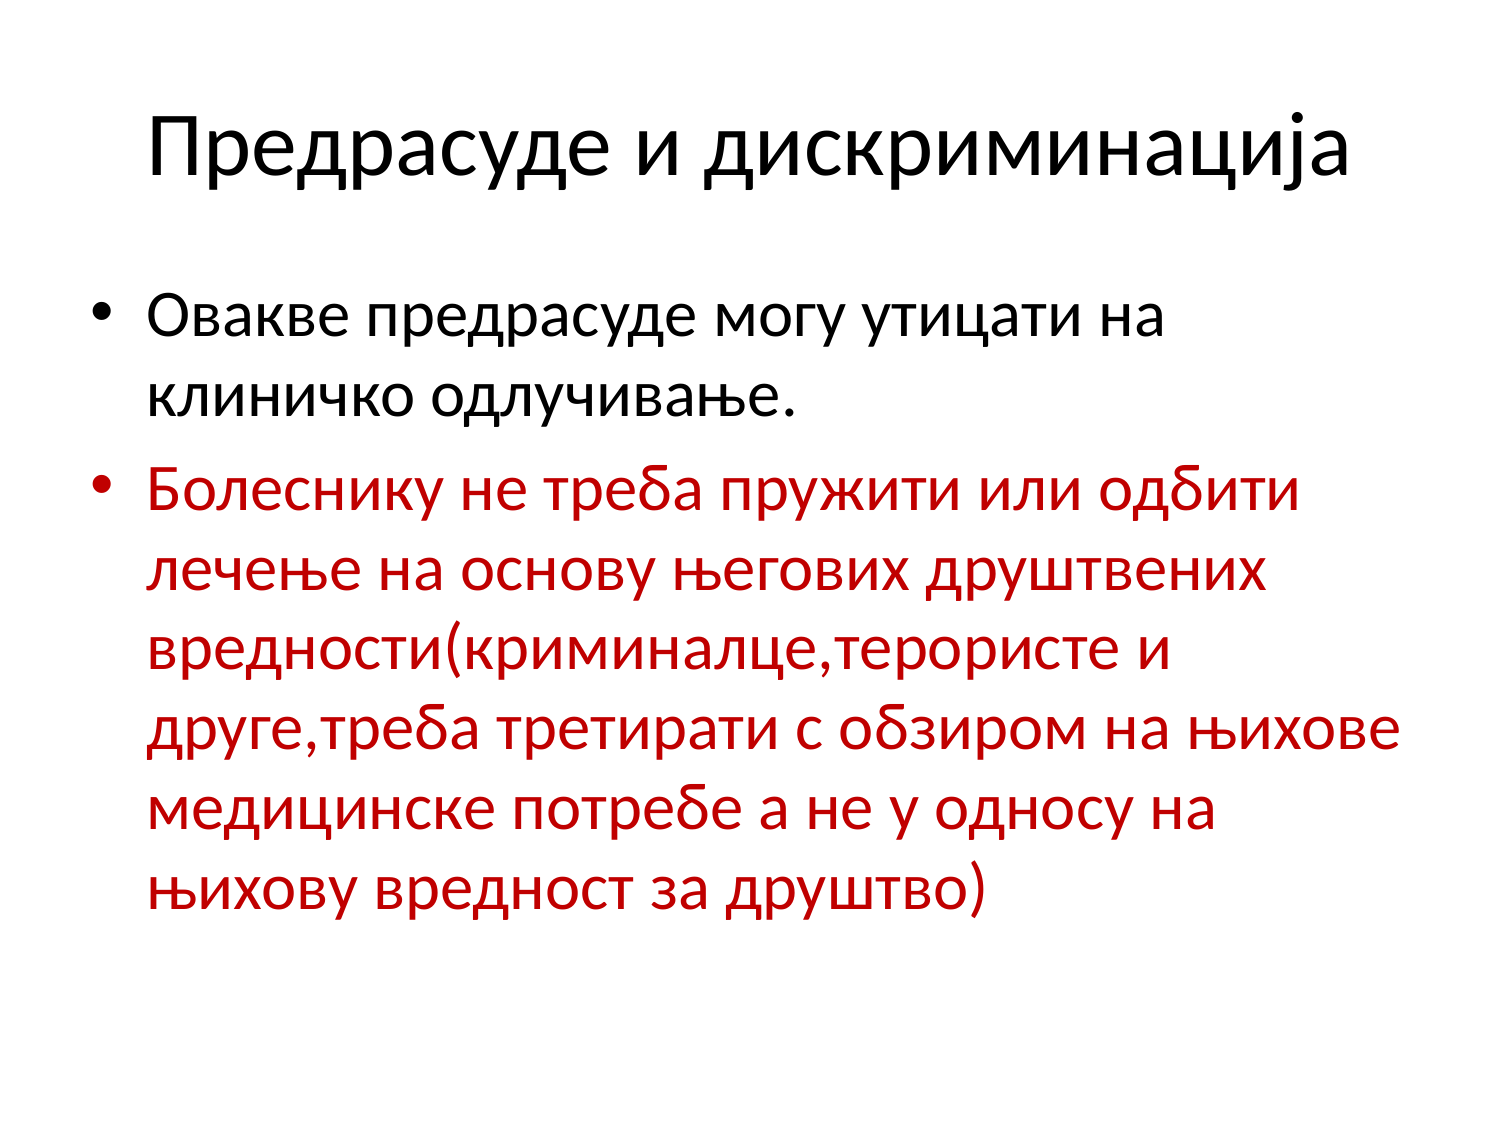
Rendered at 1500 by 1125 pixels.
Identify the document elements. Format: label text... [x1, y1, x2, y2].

title Предрасуде и дискриминација [75, 45, 1425, 233]
list Овакве предрасуде могу утицати на клиничко одлучивање. Болеснику не треба пружити или одбити лечење на основу његових друштвених вредности(криминалце,терористе и друге,треба третирати с обзиром на њихове медицинске потребе а не у односу на њихову вредност за друштво) [75, 262, 1425, 1005]
